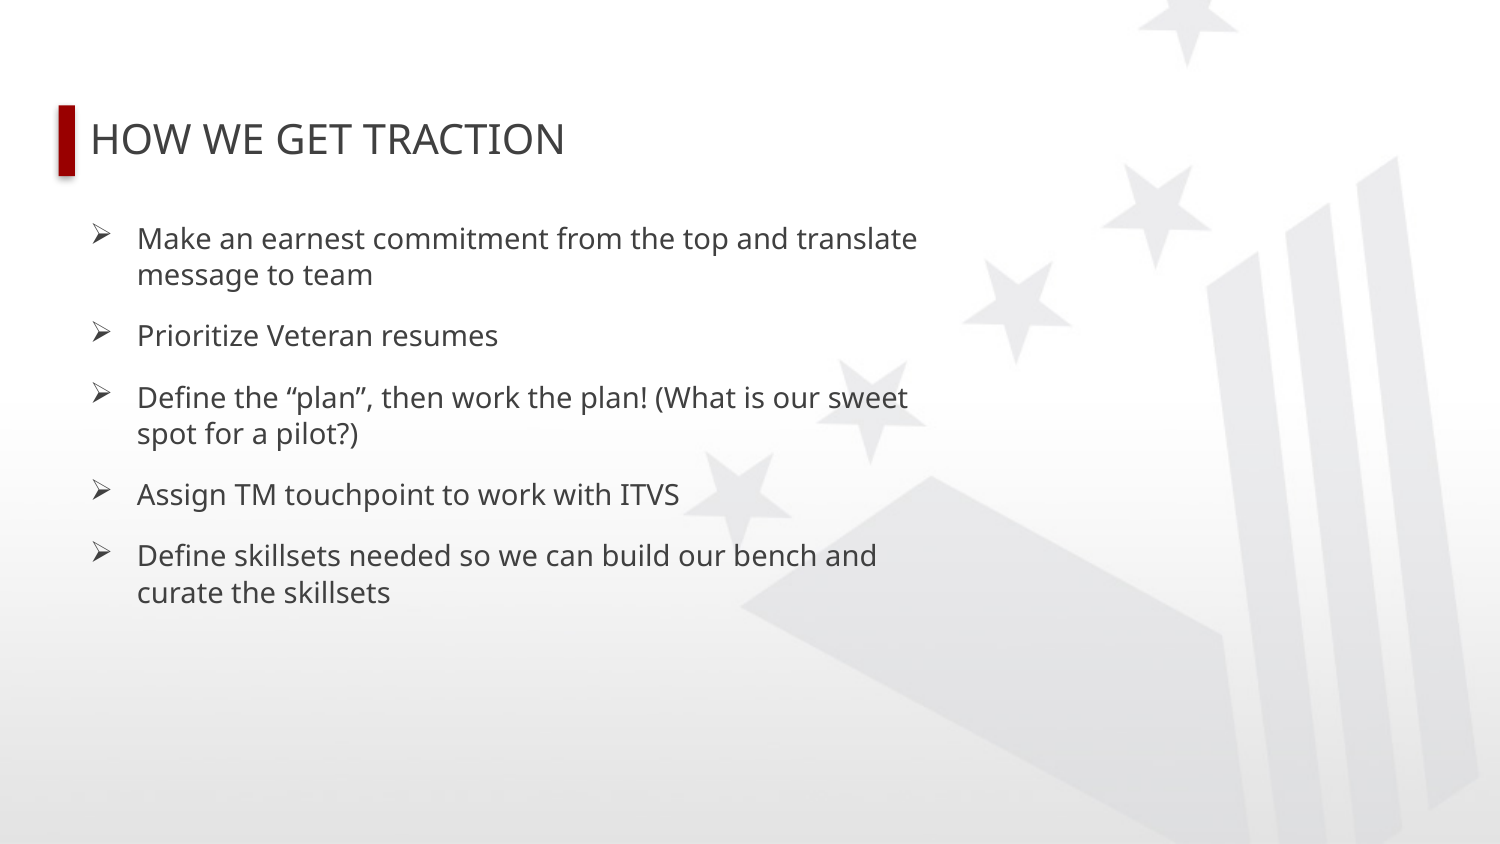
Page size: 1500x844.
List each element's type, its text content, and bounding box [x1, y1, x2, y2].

picture [0, 0, 1500, 844]
title How We GET Traction [75, 105, 650, 177]
list Make an earnest commitment from the top and translate message to team Prioritize Veteran resumes Define the “plan”, then work the plan! (What is our sweet spot for a pilot?) Assign TM touchpoint to work with ITVS Define skillsets needed so we can build our bench and curate the skillsets [75, 211, 958, 760]
